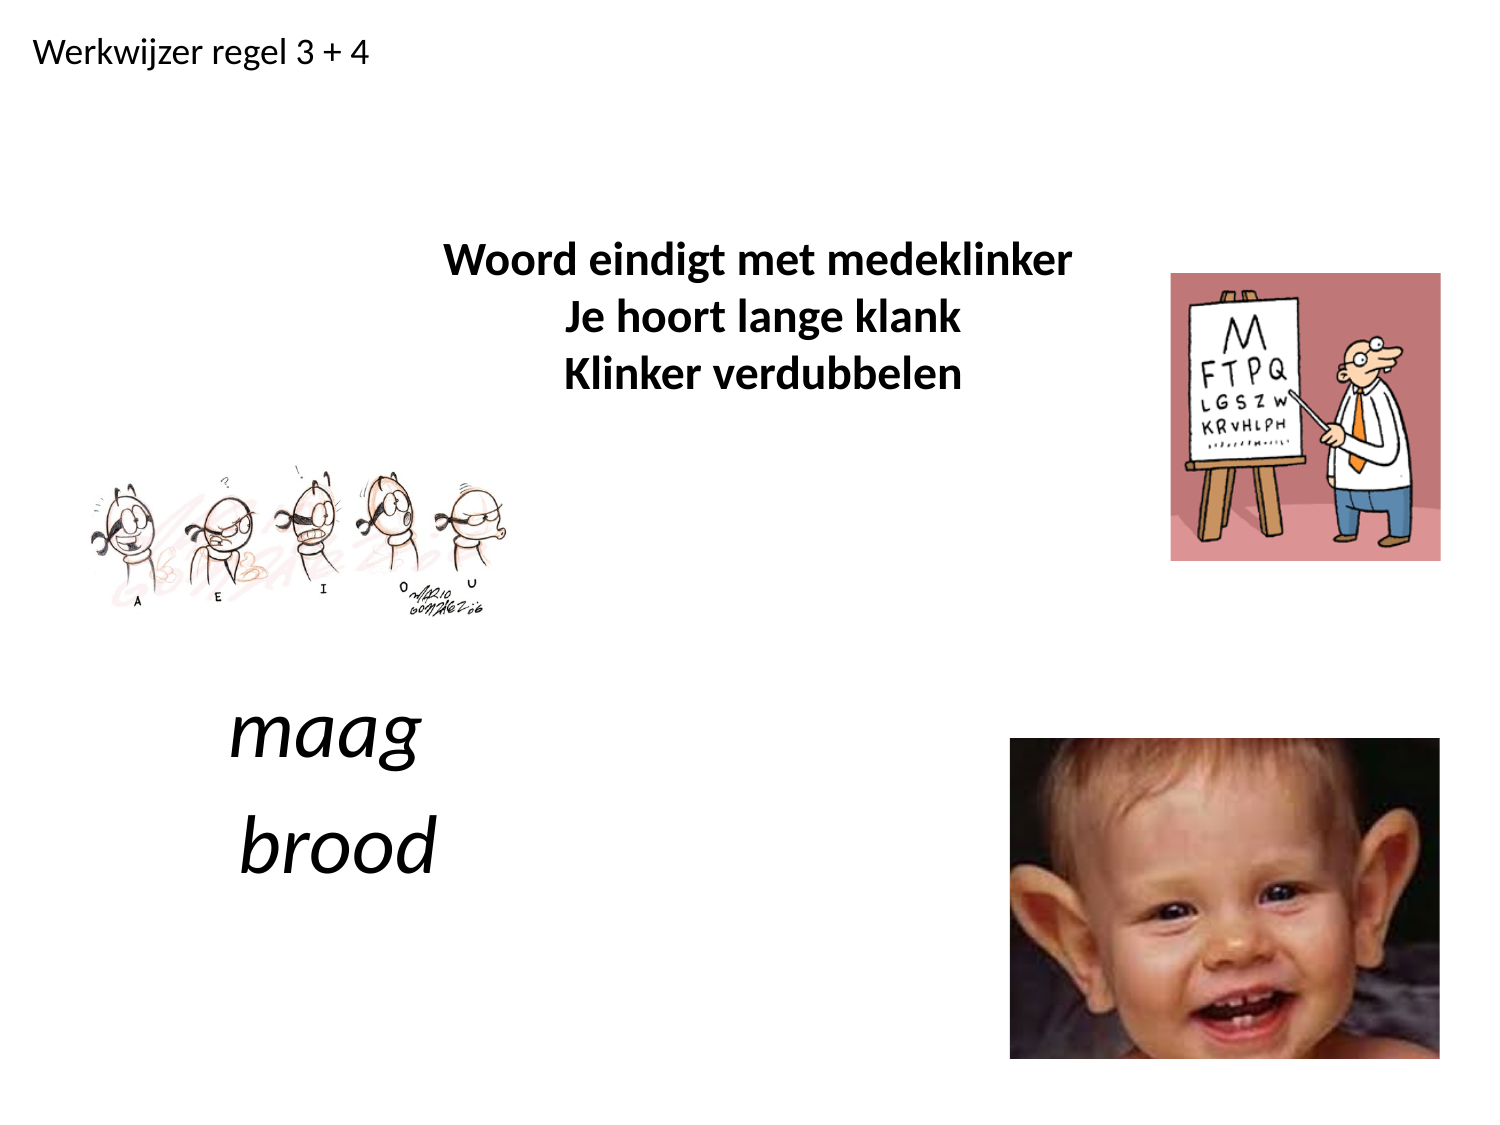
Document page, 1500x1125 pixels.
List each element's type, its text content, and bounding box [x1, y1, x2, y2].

picture [87, 461, 513, 623]
text_box Werkwijzer regel 3 + 4 [17, 19, 739, 110]
picture [1170, 273, 1441, 561]
picture [1009, 738, 1440, 1059]
title Woord eindigt met medeklinker Je hoort lange klank Klinker verdubbelen [88, 219, 1439, 408]
text_box brood [223, 782, 454, 898]
text_box maag [214, 666, 510, 782]
